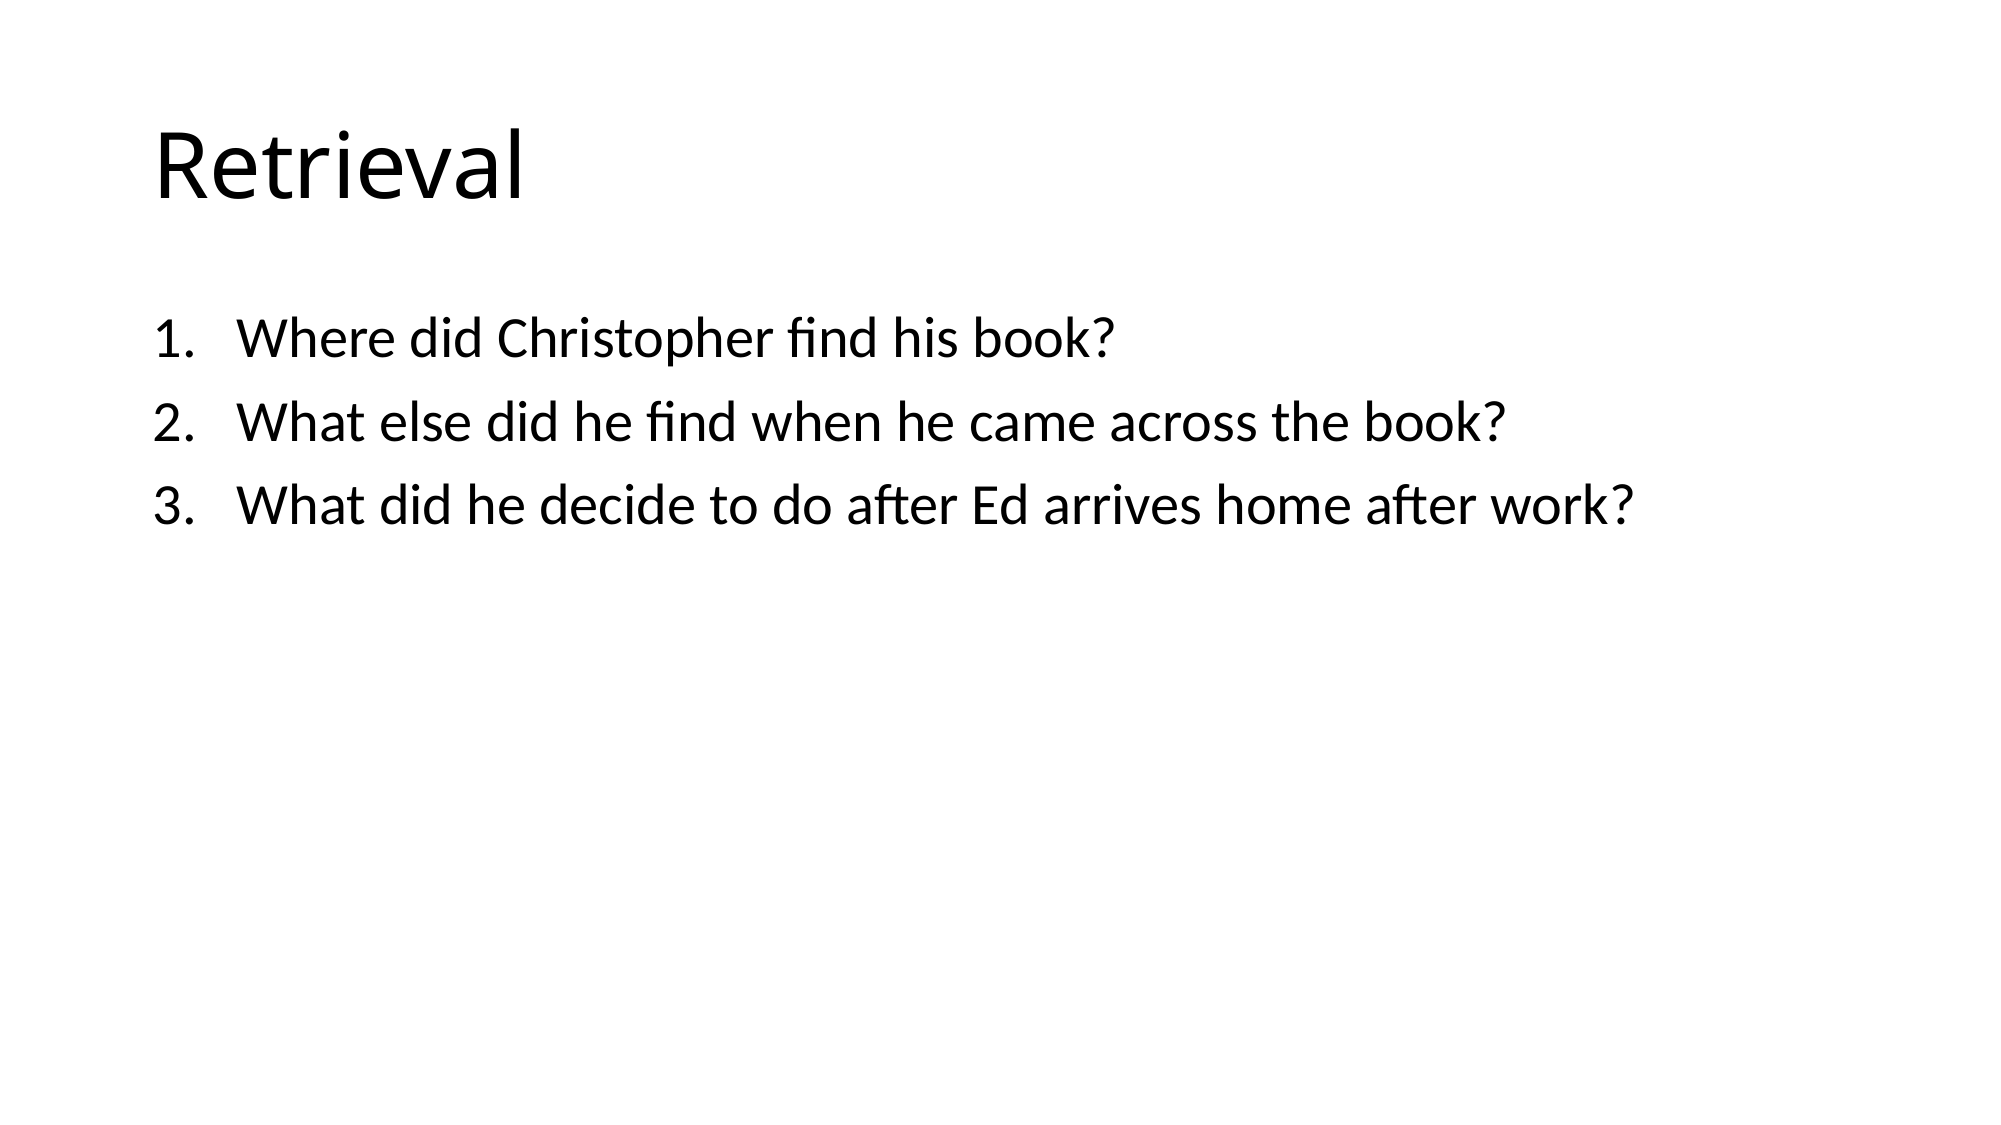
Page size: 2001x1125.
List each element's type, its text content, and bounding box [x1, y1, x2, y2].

title Retrieval [137, 59, 1863, 278]
list Where did Christopher find his book? What else did he find when he came across the book? What did he decide to do after Ed arrives home after work? [137, 299, 1863, 1014]
